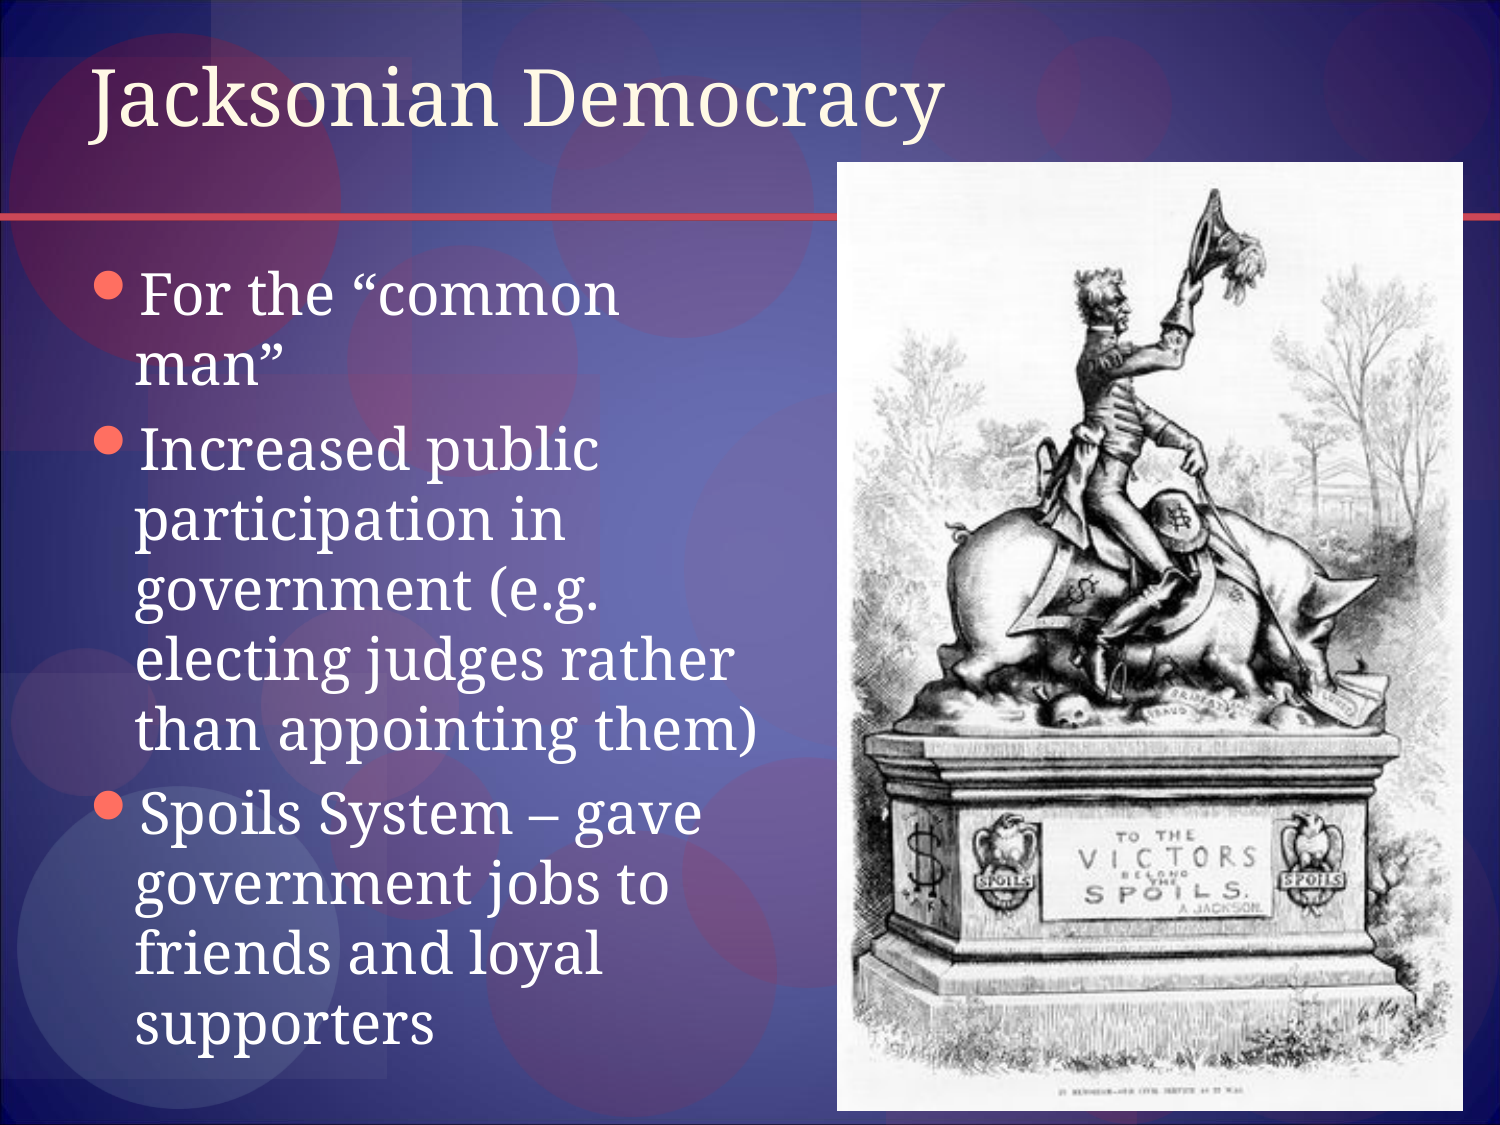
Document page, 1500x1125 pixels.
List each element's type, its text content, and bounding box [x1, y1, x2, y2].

picture [0, 0, 1500, 1125]
text_box For the “common man” Increased public participation in government (e.g. electing judges rather than appointing them) Spoils System – gave government jobs to friends and loyal supporters [75, 249, 800, 1000]
text_box Jacksonian Democracy [74, 26, 1425, 150]
